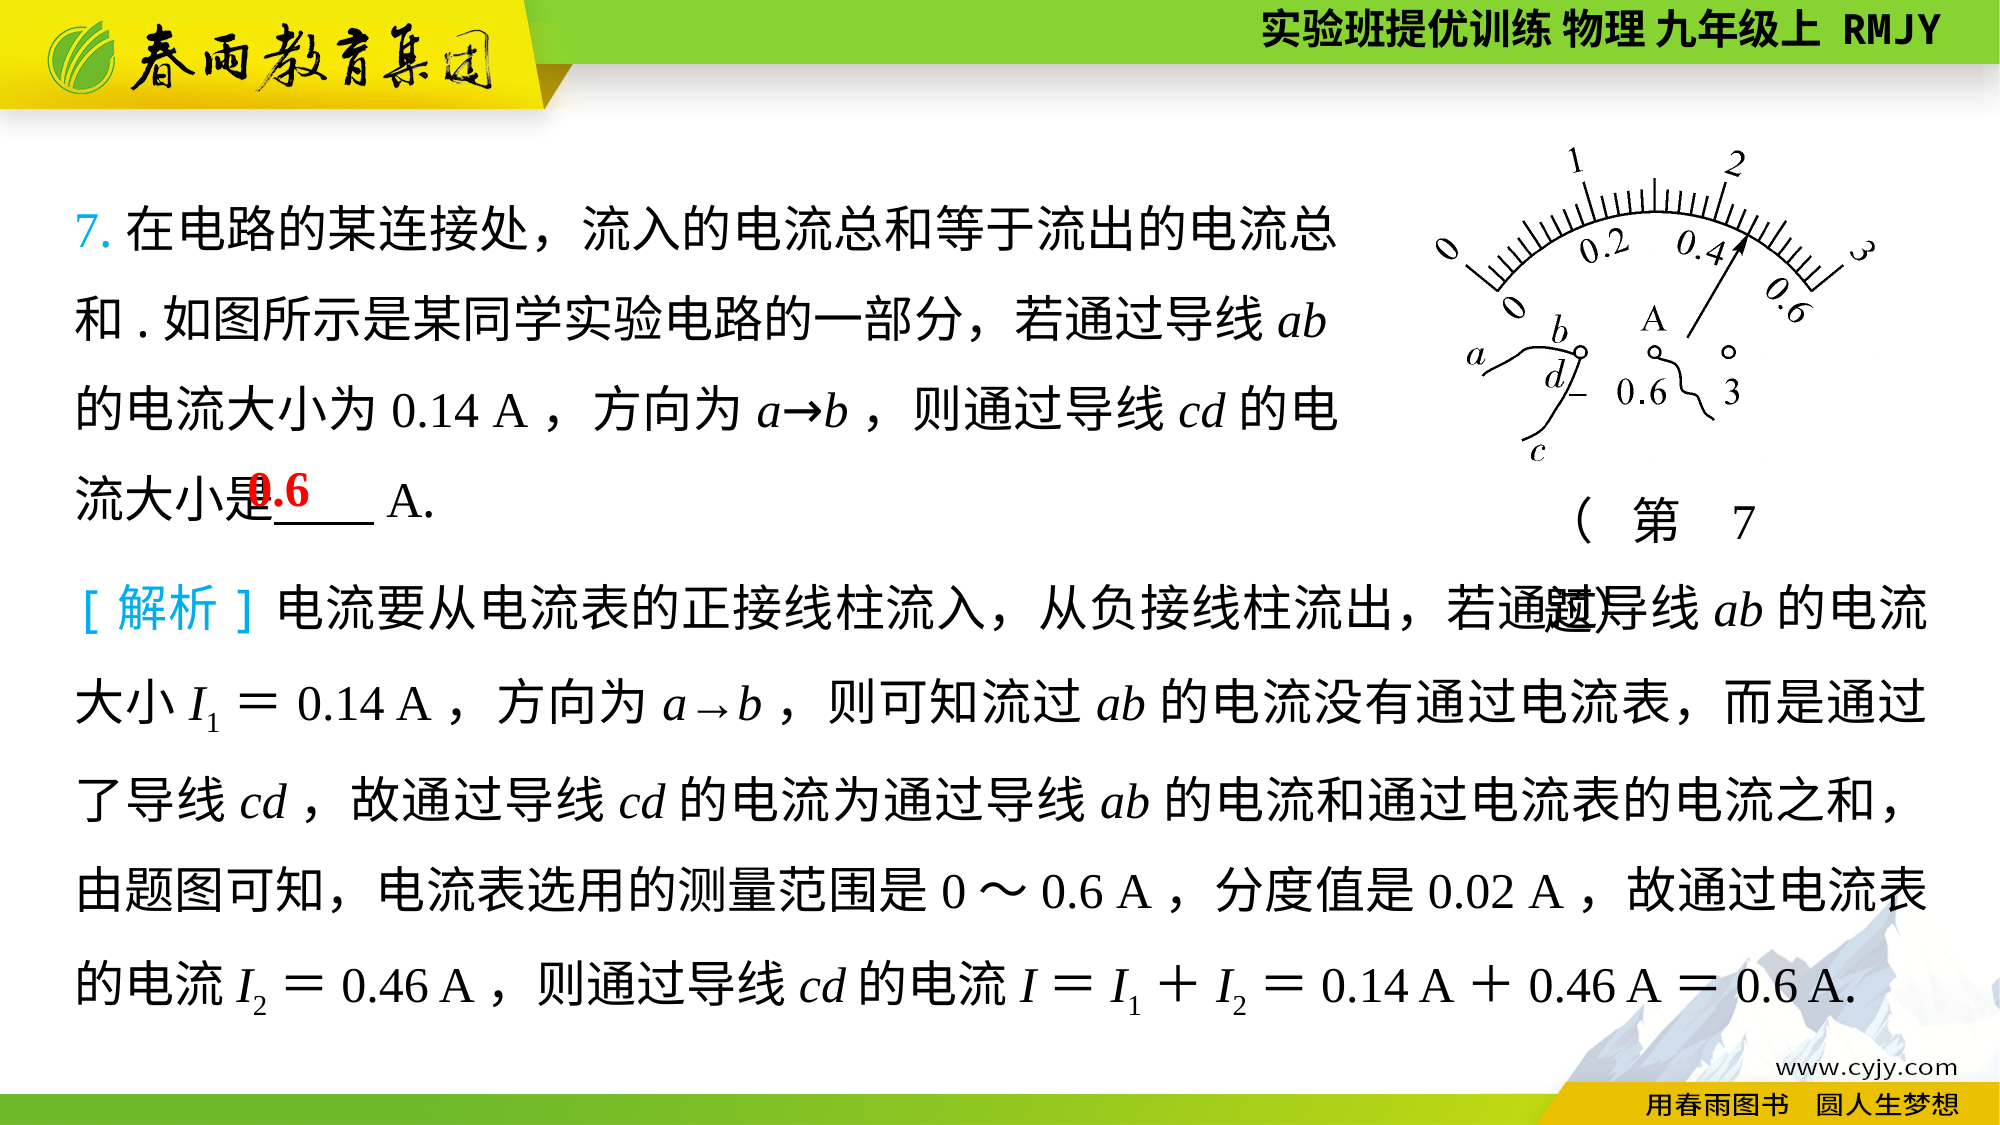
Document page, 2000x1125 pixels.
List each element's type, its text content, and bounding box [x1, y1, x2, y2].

text_box [解析]电流要从电流表的正接线柱流入，从负接线柱流出，若通过导线ab的电流大小I1＝0.14 A，方向为a→b，则可知流过ab的电流没有通过电流表，而是通过了导线cd，故通过导线cd的电流为通过导线ab的电流和通过电流表的电流之和，由题图可知，电流表选用的测量范围是0～0.6 A，分度值是0.02 A，故通过电流表的电流I2＝0.46 A，则通过导线cd的电流I＝I1＋I2＝0.14 A＋0.46 A＝0.6 A. [59, 538, 1944, 1029]
picture [0, 0, 2000, 1125]
text_box （第7题） [1528, 469, 1784, 538]
text_box 0.6 [232, 448, 325, 524]
list 7.在电路的某连接处，流入的电流总和等于流出的电流总和.如图所示是某同学实验电路的一部分，若通过导线ab的电流大小为0.14 A，方向为a→b，则通过导线cd的电流大小是 A. [59, 160, 1355, 538]
